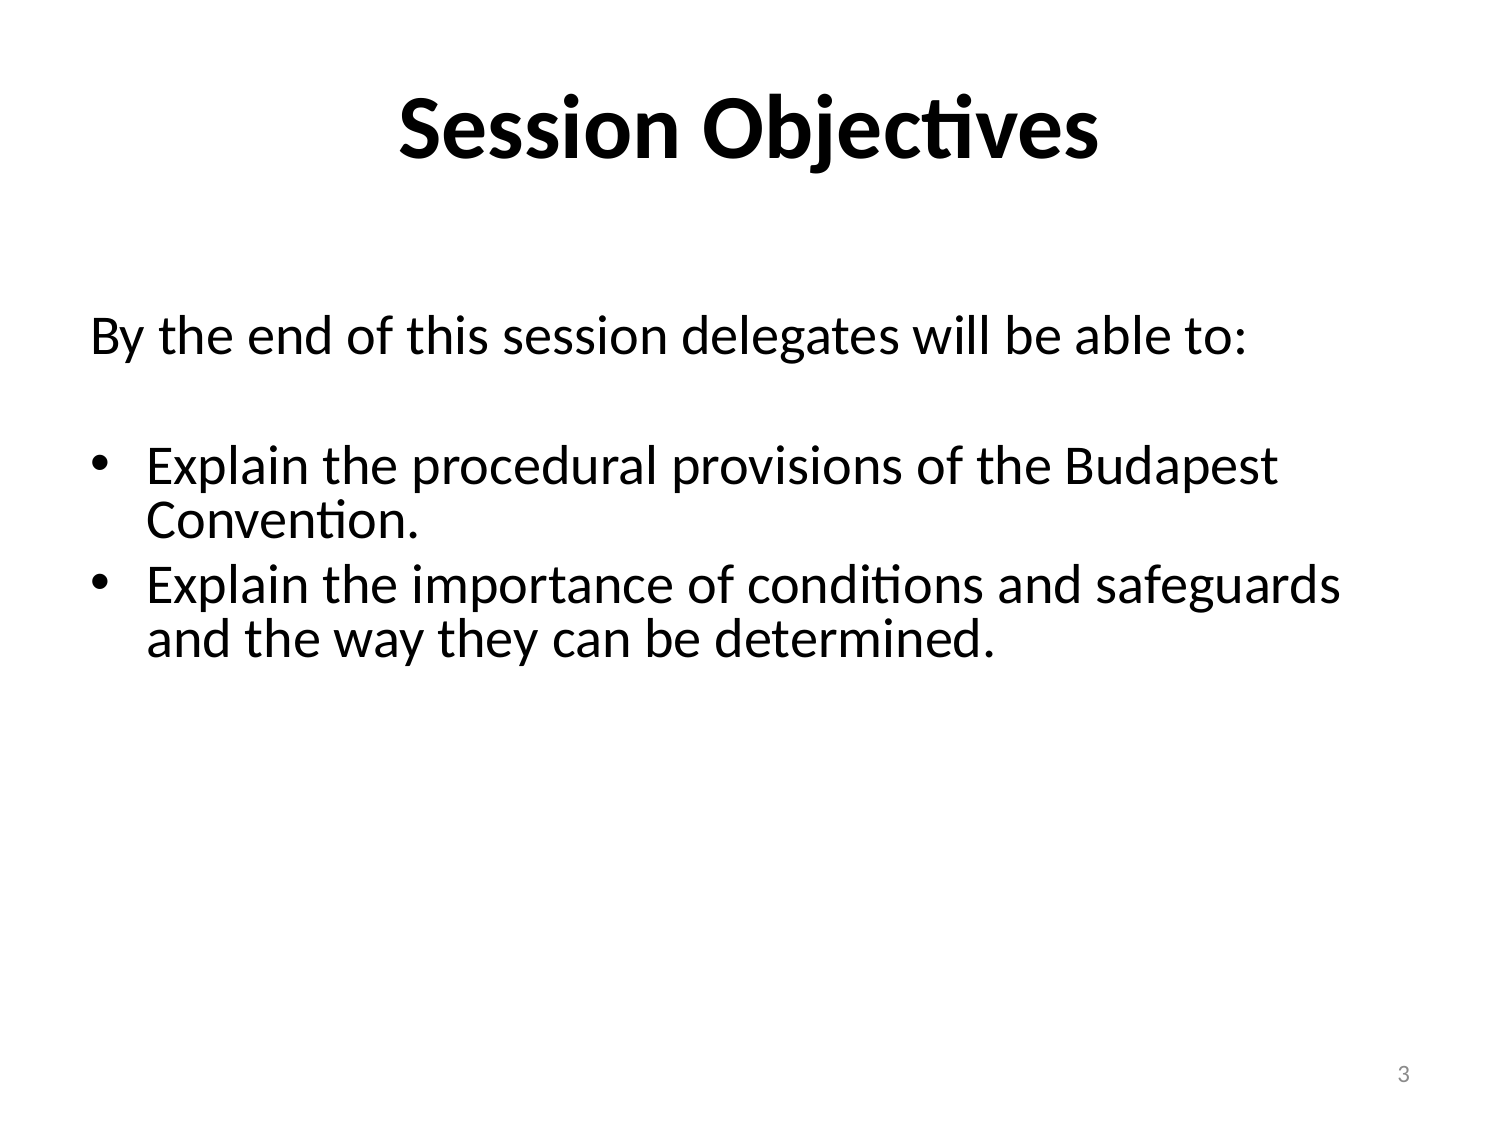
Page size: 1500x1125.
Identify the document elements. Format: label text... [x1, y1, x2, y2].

slide_number 3 [1074, 1042, 1425, 1103]
list By the end of this session delegates will be able to: Explain the procedural provisions of the Budapest Convention. Explain the importance of conditions and safeguards and the way they can be determined. [74, 224, 1426, 1035]
title Session Objectives [74, 44, 1426, 199]
